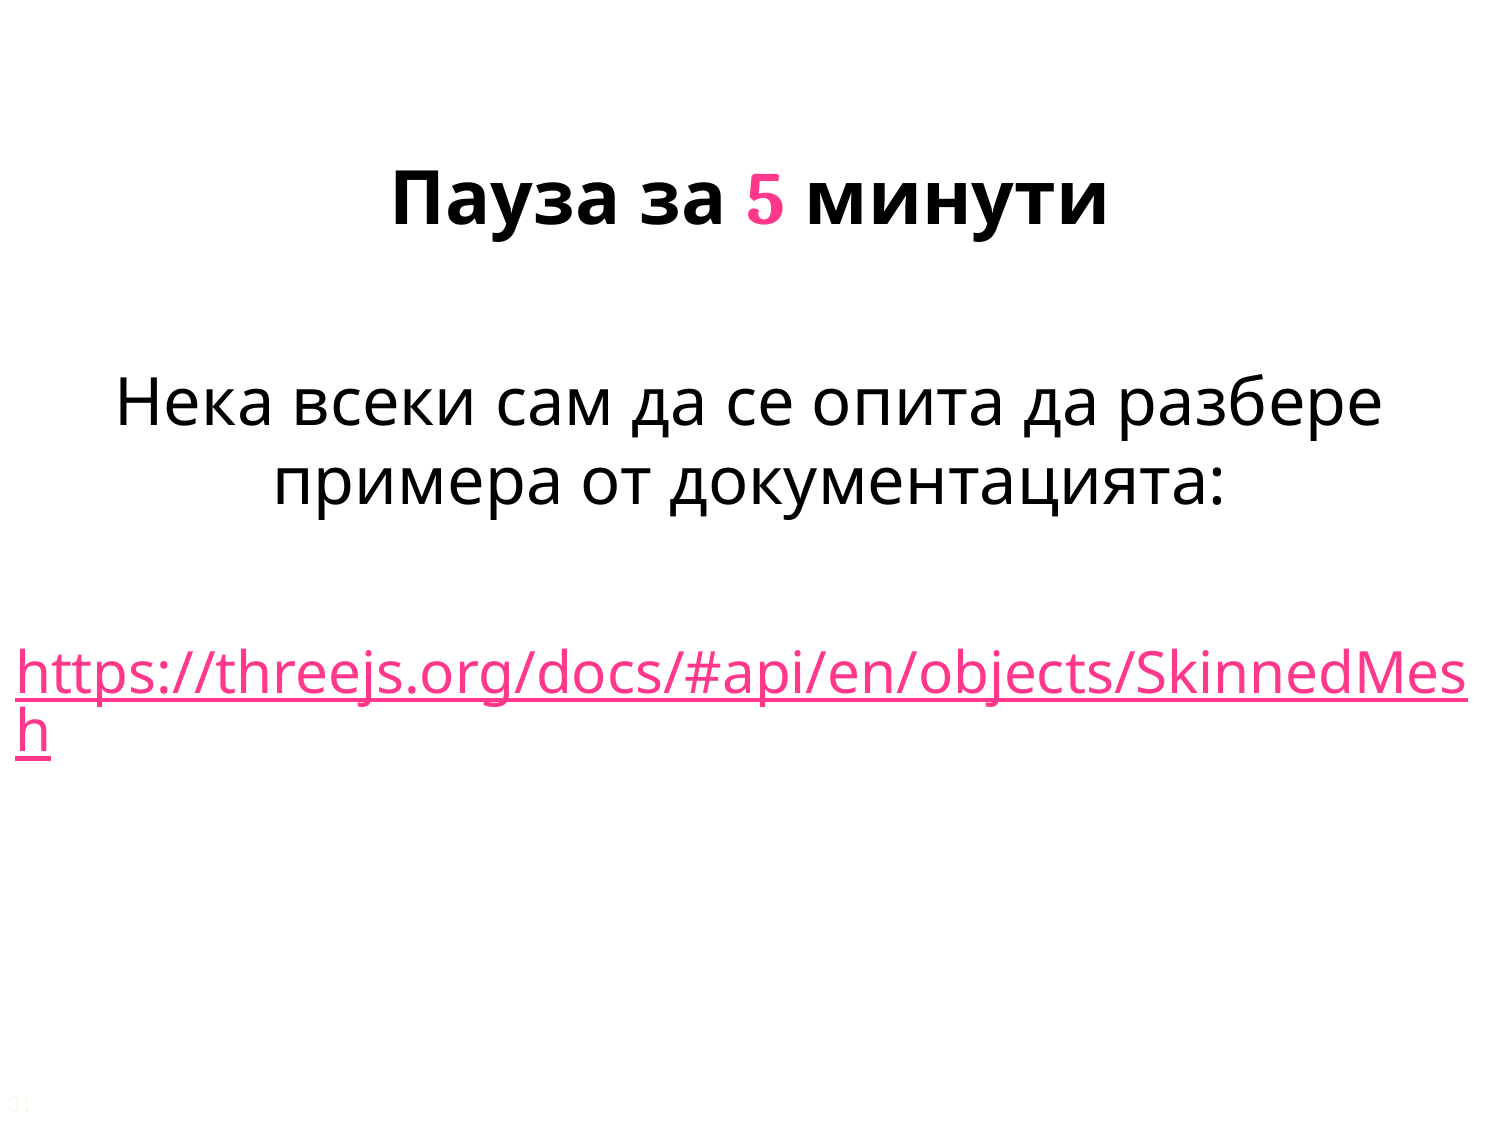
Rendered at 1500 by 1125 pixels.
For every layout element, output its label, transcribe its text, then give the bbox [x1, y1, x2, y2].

list Пауза за 5 минути Нека всеки сам да се опита да разбере примера от документацията: https://threejs.org/docs/#api/en/objects/SkinnedMesh [0, 37, 1500, 1113]
